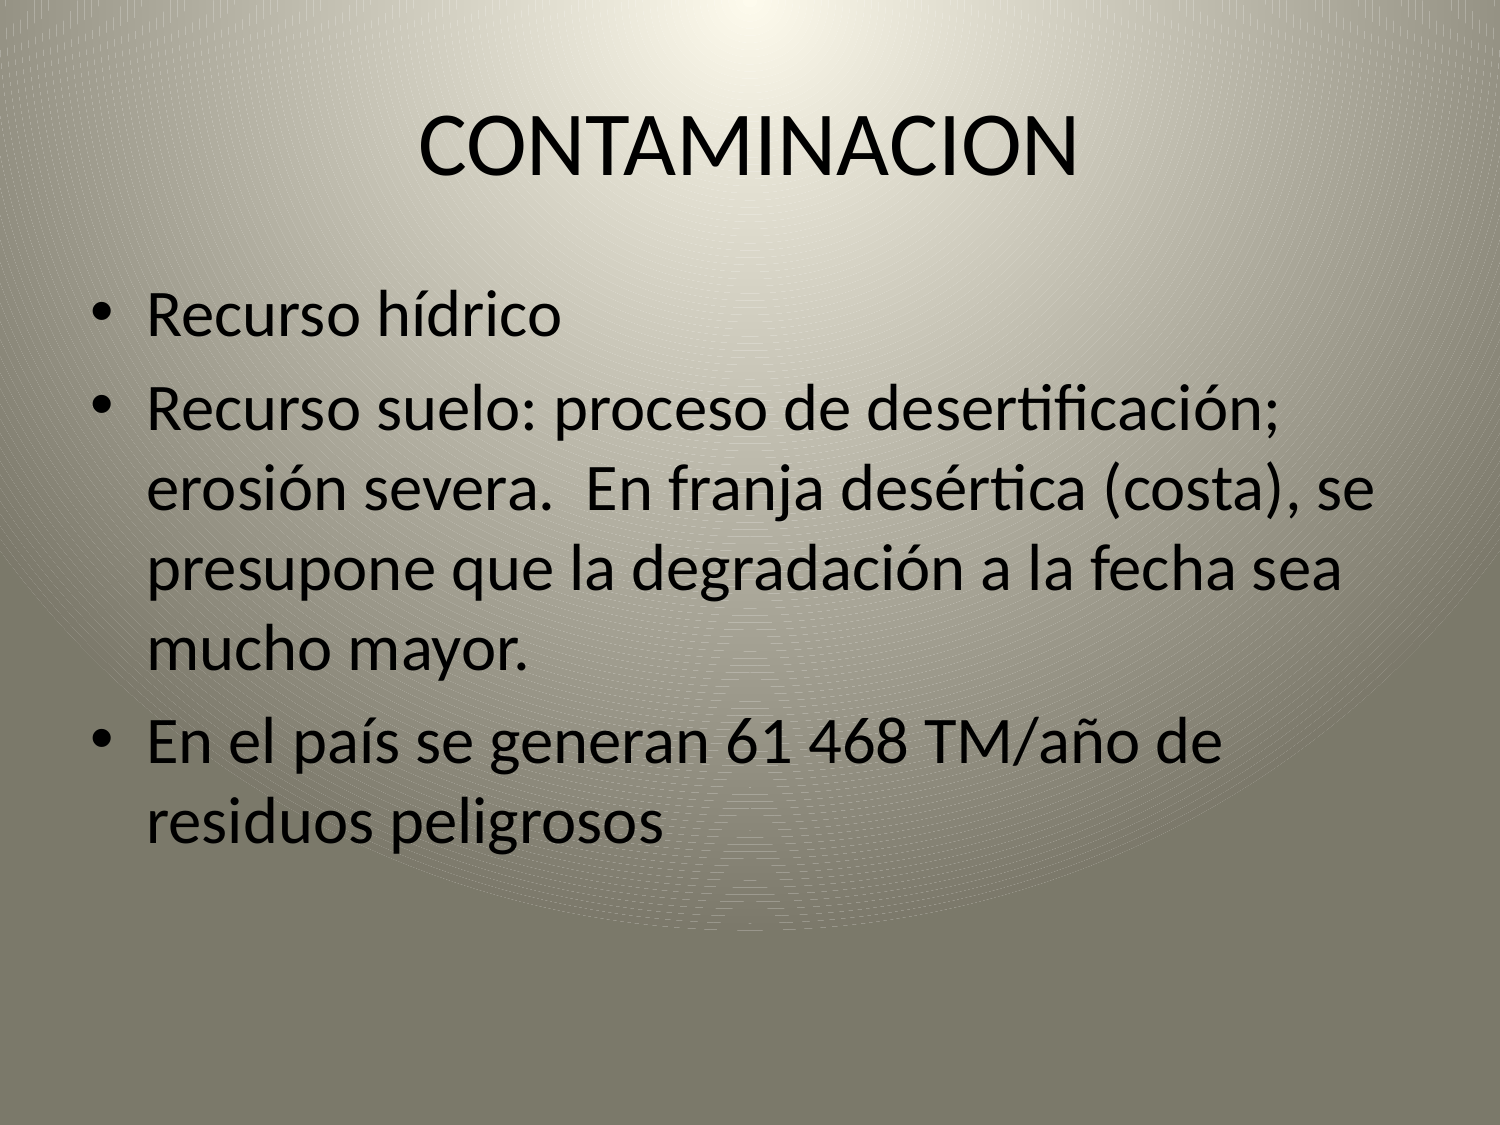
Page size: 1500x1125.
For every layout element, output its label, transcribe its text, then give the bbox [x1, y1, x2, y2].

title CONTAMINACION [75, 45, 1425, 233]
list Recurso hídrico Recurso suelo: proceso de desertificación; erosión severa. En franja desértica (costa), se presupone que la degradación a la fecha sea mucho mayor. En el país se generan 61 468 TM/año de residuos peligrosos [75, 262, 1425, 1005]
